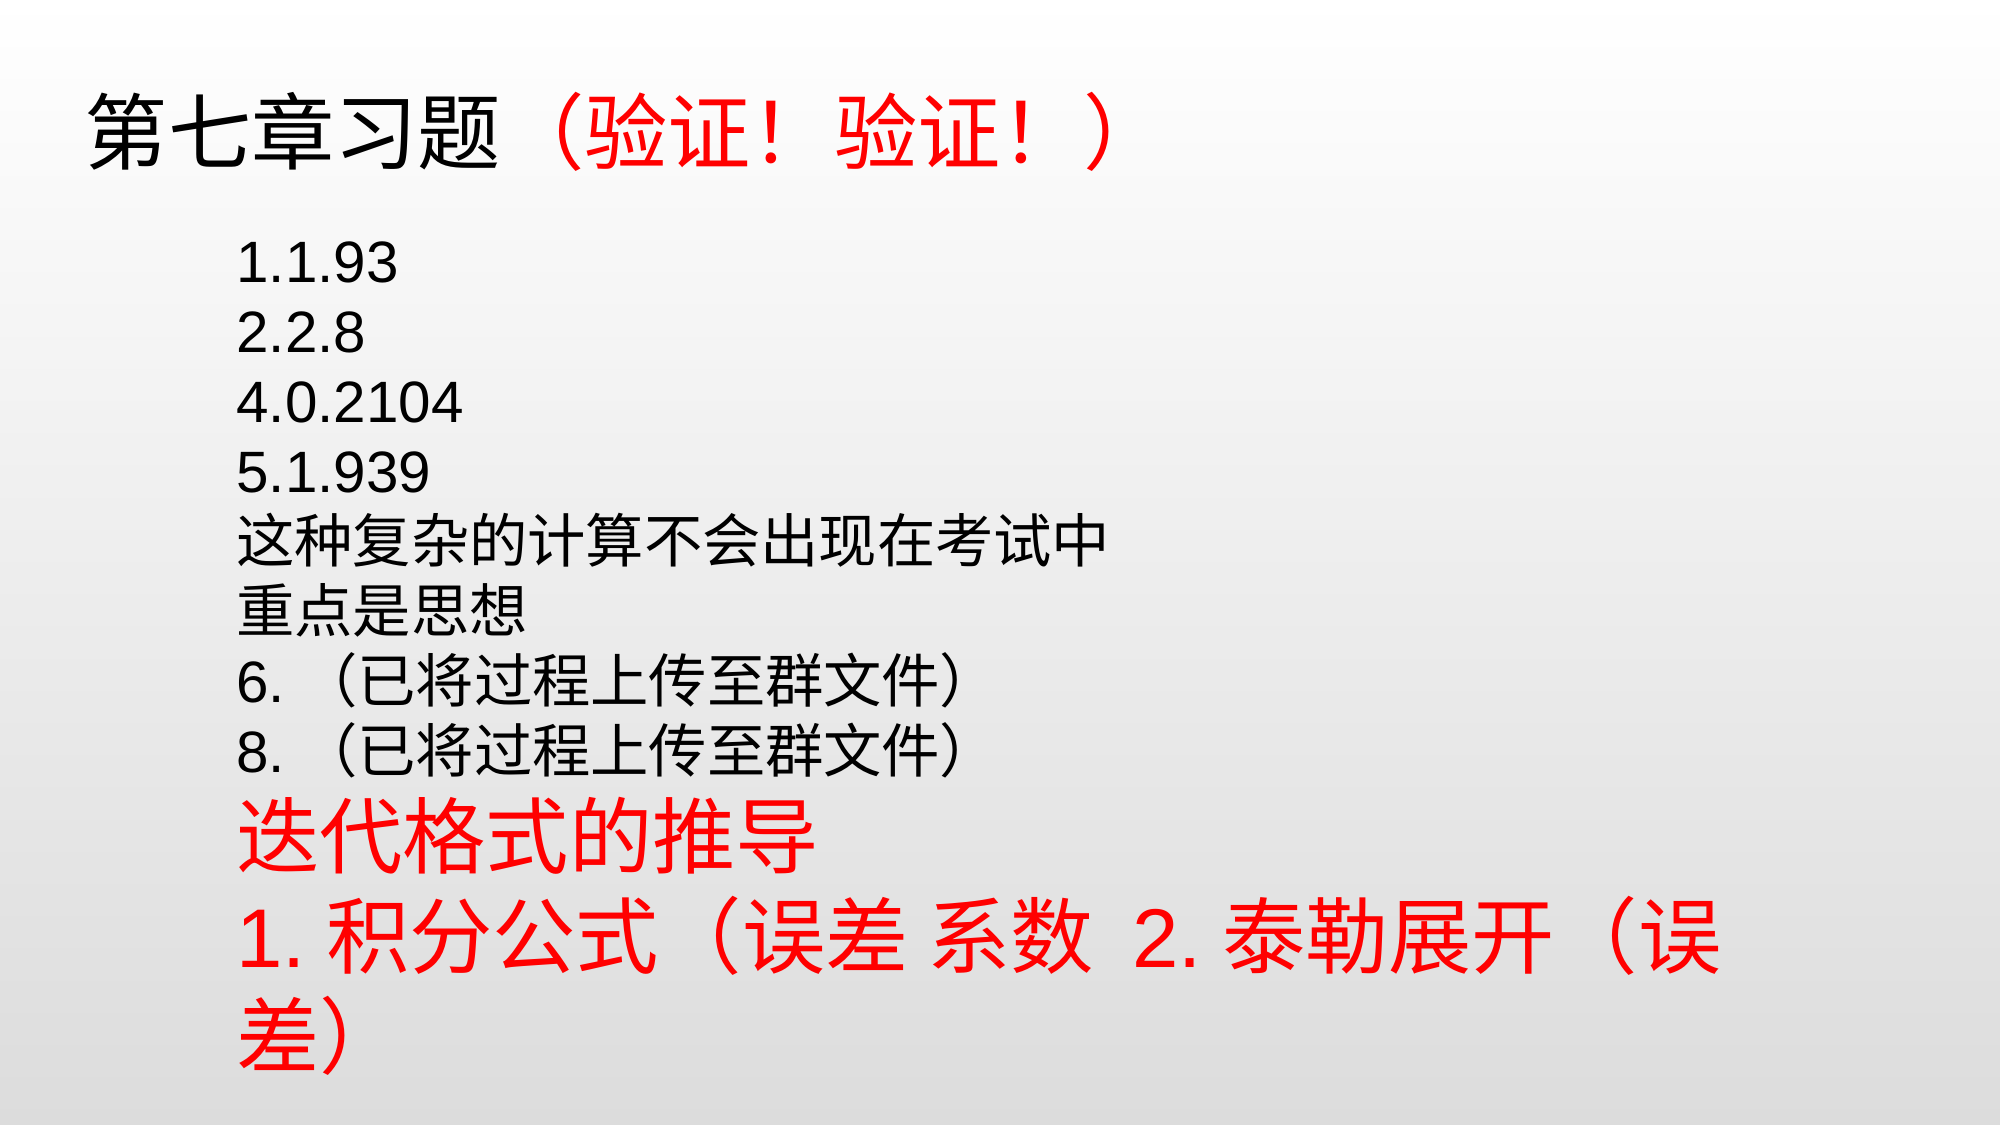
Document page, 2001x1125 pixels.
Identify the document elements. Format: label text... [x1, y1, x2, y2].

text_box 1.1.93 2.2.8 4.0.2104 5.1.939 这种复杂的计算不会出现在考试中 重点是思想 6.（已将过程上传至群文件） 8.（已将过程上传至群文件） 迭代格式的推导 1.积分公式（误差 系数 2.泰勒展开（误差） [221, 216, 1841, 1125]
text_box 第七章习题（验证！验证！） [70, 72, 1265, 188]
